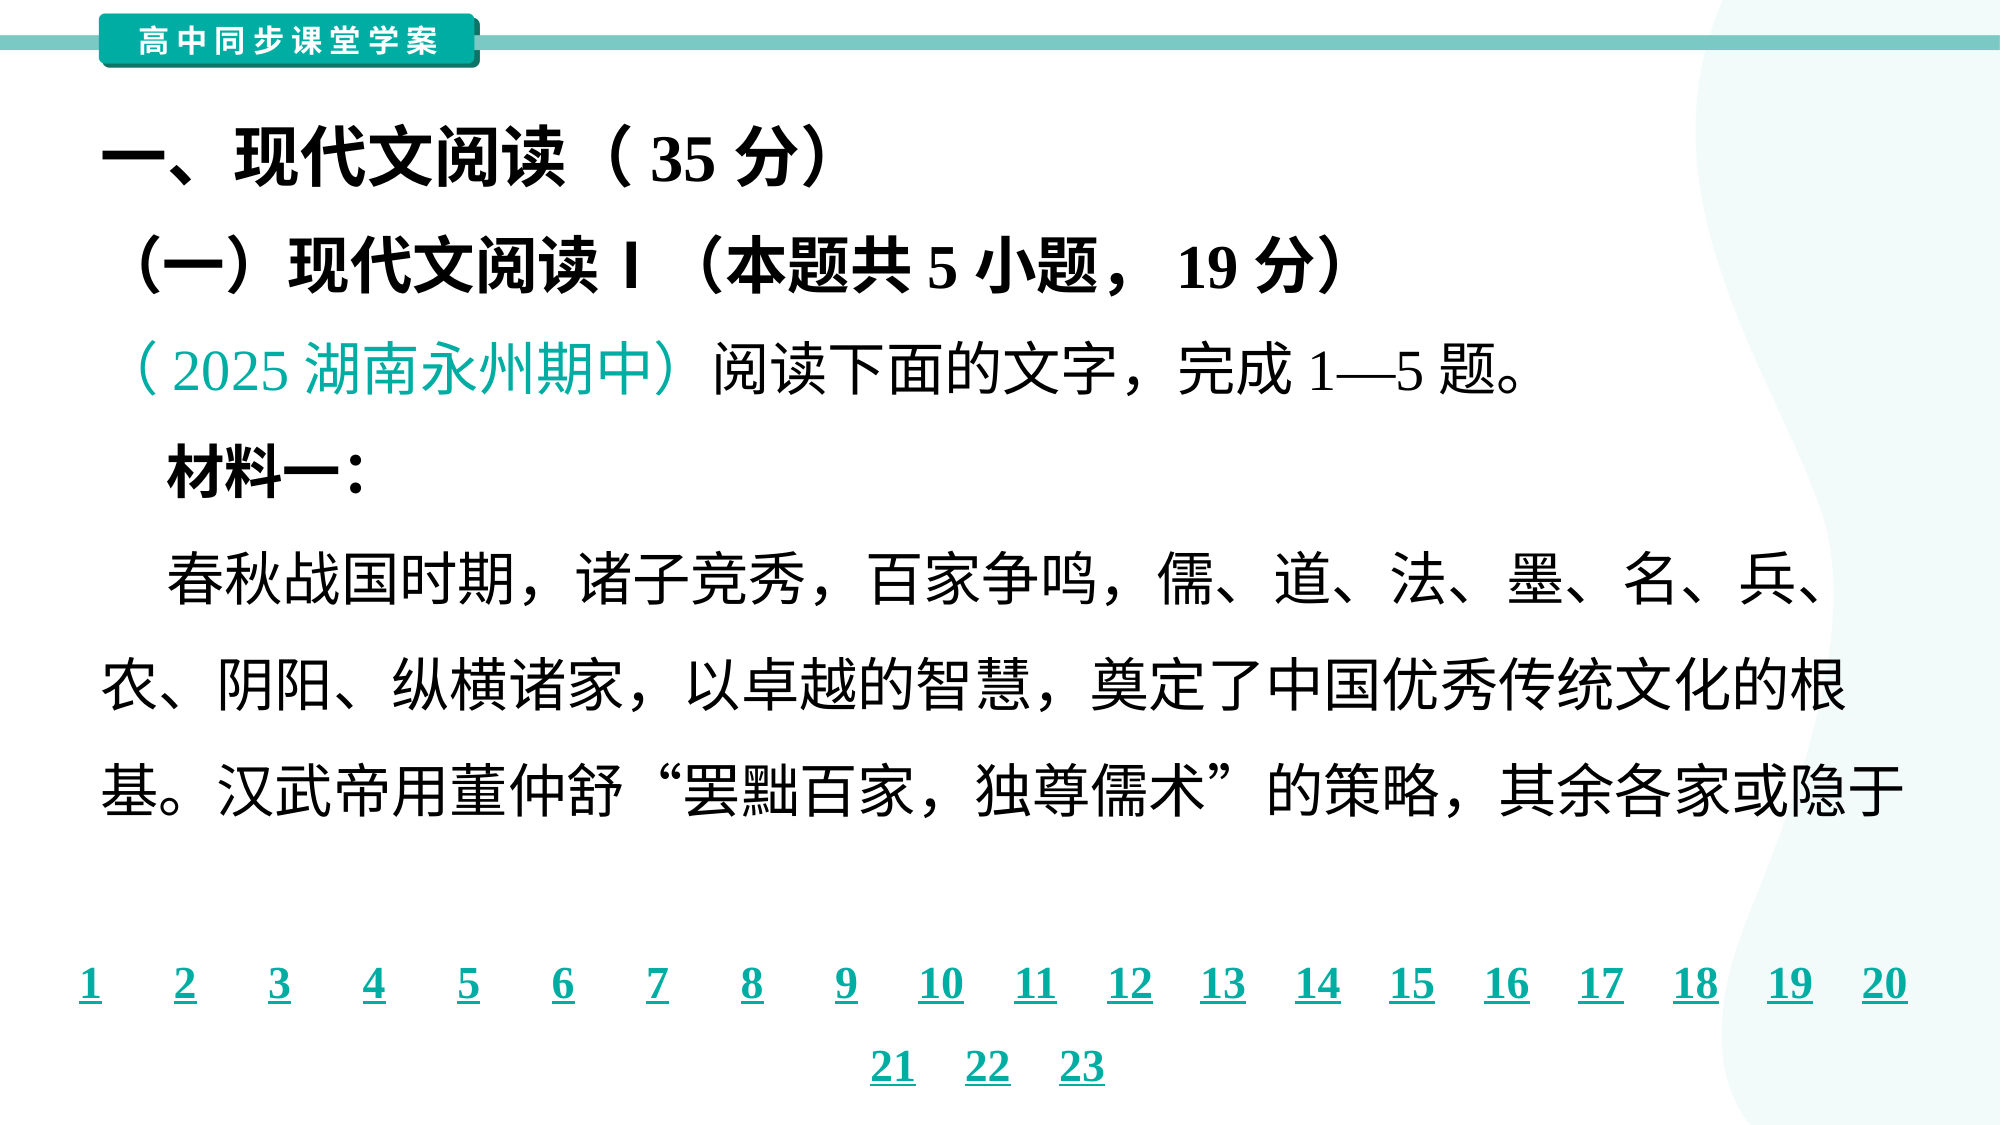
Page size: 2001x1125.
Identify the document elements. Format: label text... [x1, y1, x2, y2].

picture [0, 0, 2000, 1125]
text_box （一）现代文阅读Ⅰ（本题共5小题，19分） [100, 192, 1899, 299]
text_box （2025湖南永州期中）阅读下面的文字，完成1—5题。 [100, 299, 1899, 399]
text_box 一、现代文阅读（35分） [100, 76, 1899, 192]
text_box 材料一： 春秋战国时期，诸子竞秀，百家争鸣，儒、道、法、墨、名、兵、 农、阴阳、纵横诸家，以卓越的智慧，奠定了中国优秀传统文化的根 基。汉武帝用董仲舒“罢黜百家，独尊儒术”的策略，其余各家或隐于 [100, 399, 1899, 825]
